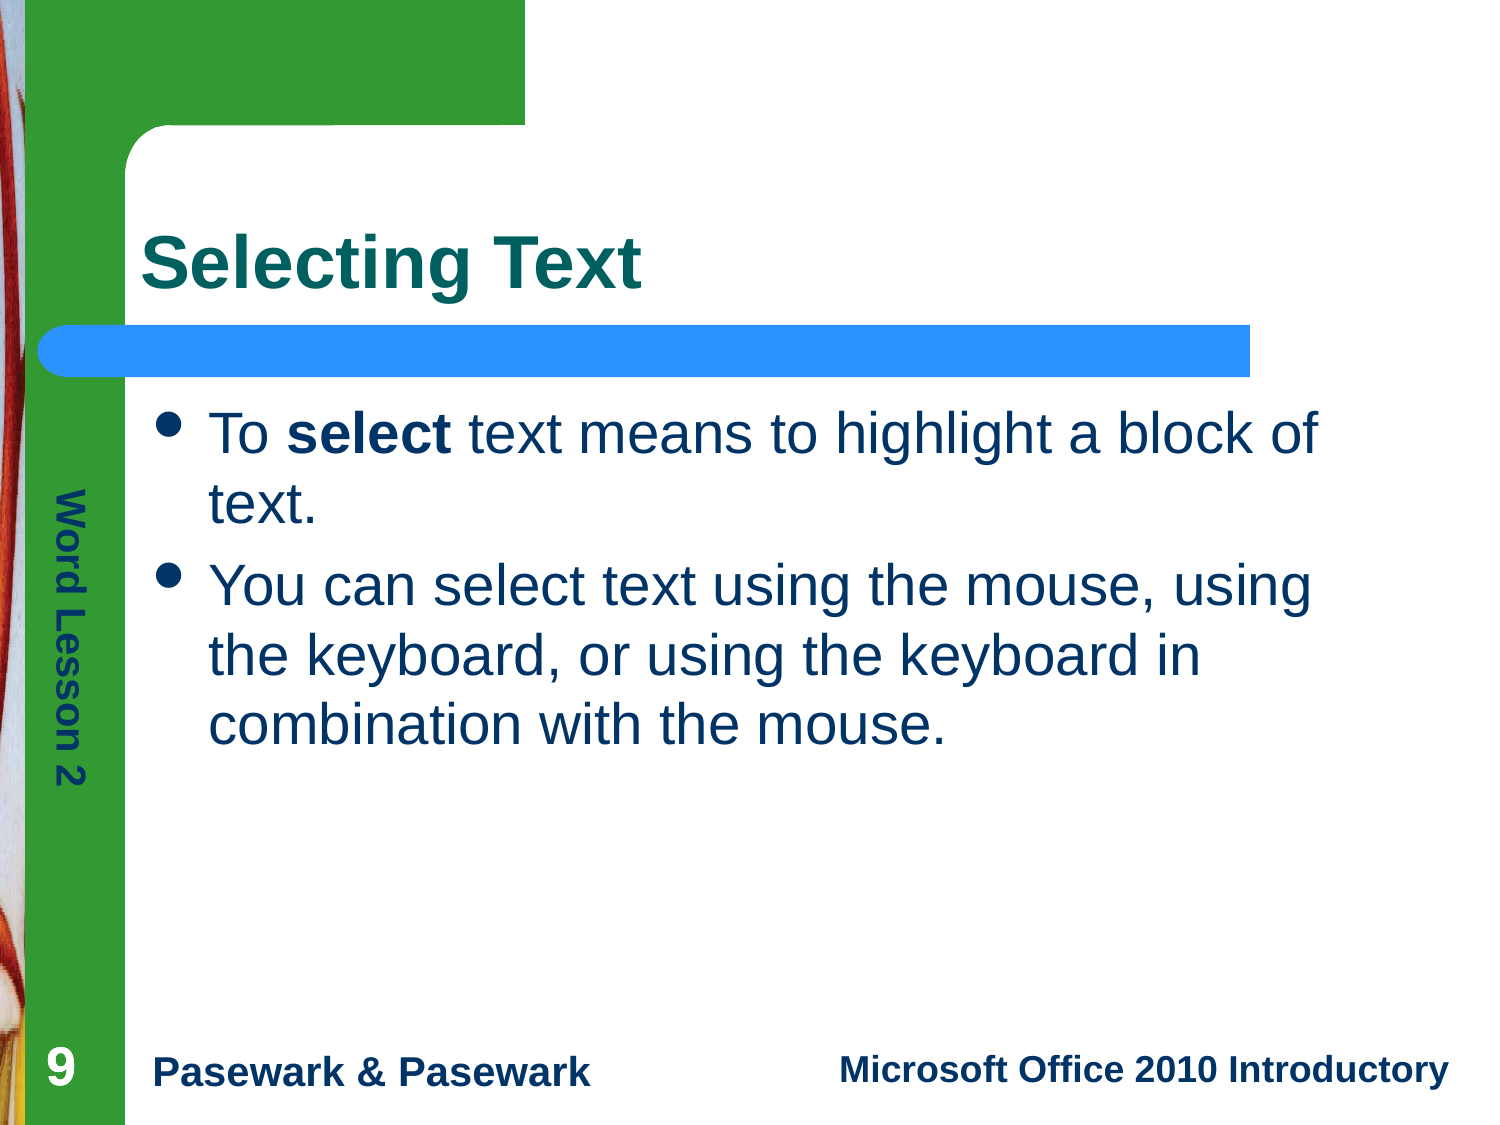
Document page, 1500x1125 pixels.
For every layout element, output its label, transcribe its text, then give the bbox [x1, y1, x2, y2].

text_box 9 [13, 1023, 111, 1105]
picture [0, 0, 25, 1125]
title Selecting Text [124, 124, 1463, 313]
text_box To select text means to highlight a block of text. You can select text using the mouse, using the keyboard, or using the keyboard in combination with the mouse. [137, 387, 1400, 1050]
